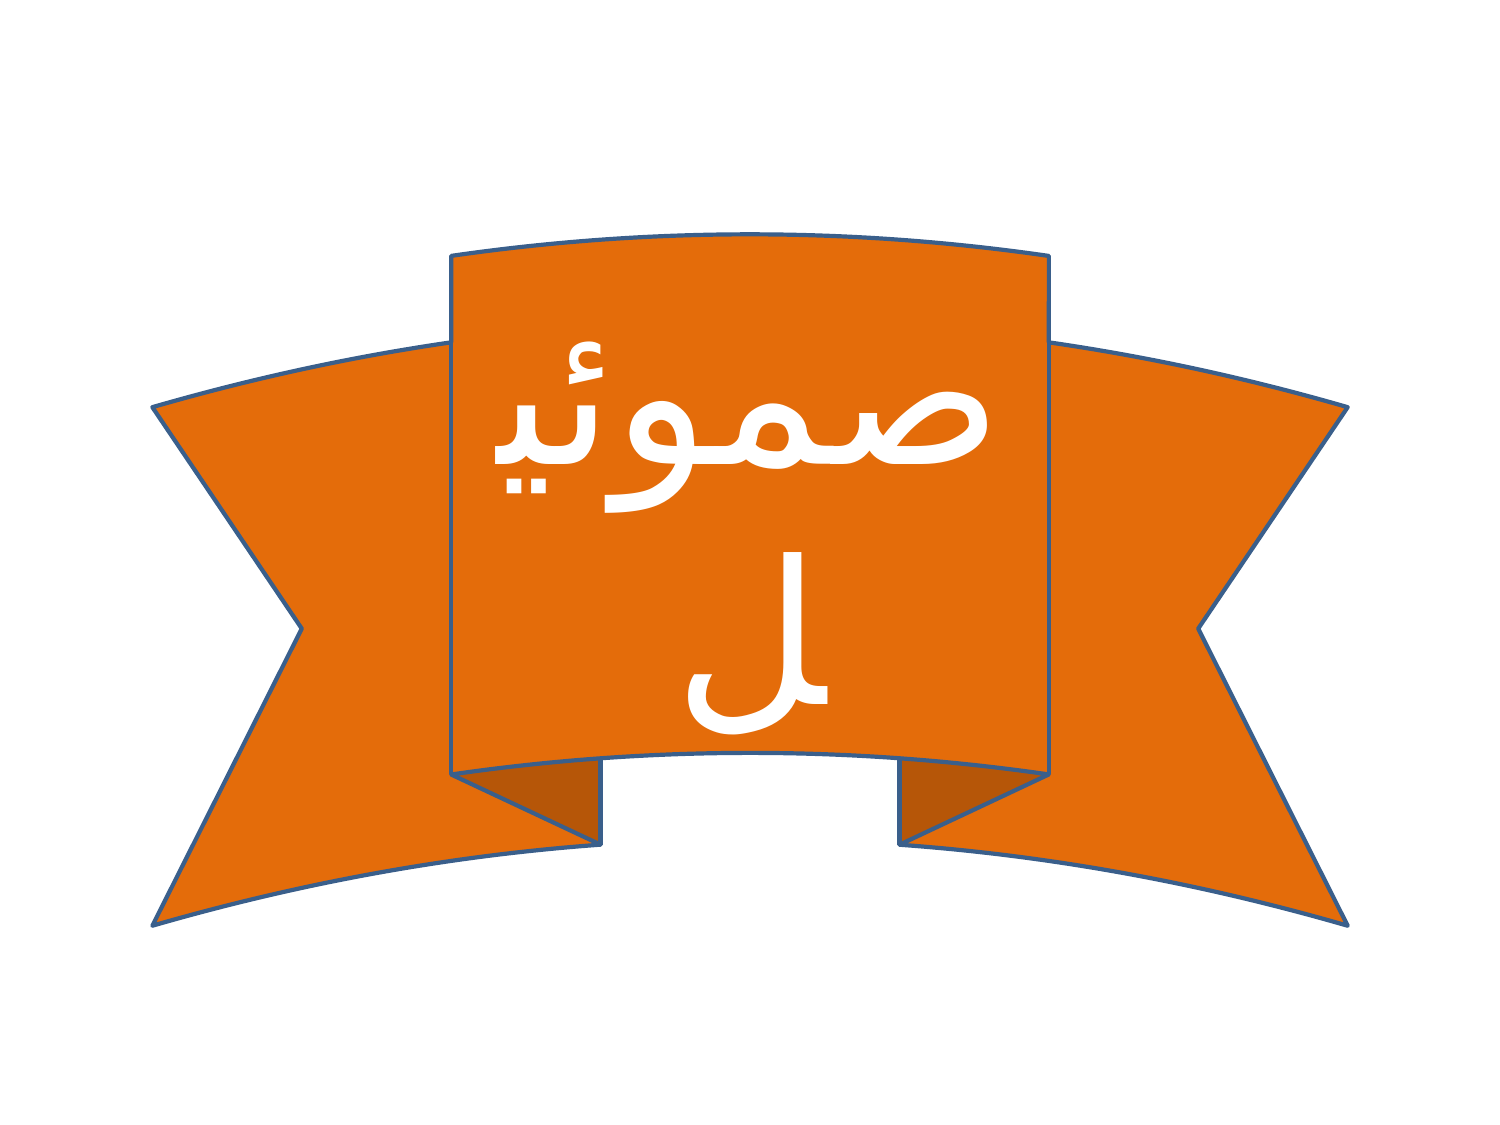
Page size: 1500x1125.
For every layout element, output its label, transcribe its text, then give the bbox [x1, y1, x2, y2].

text_box صموئيل [150, 232, 1350, 928]
